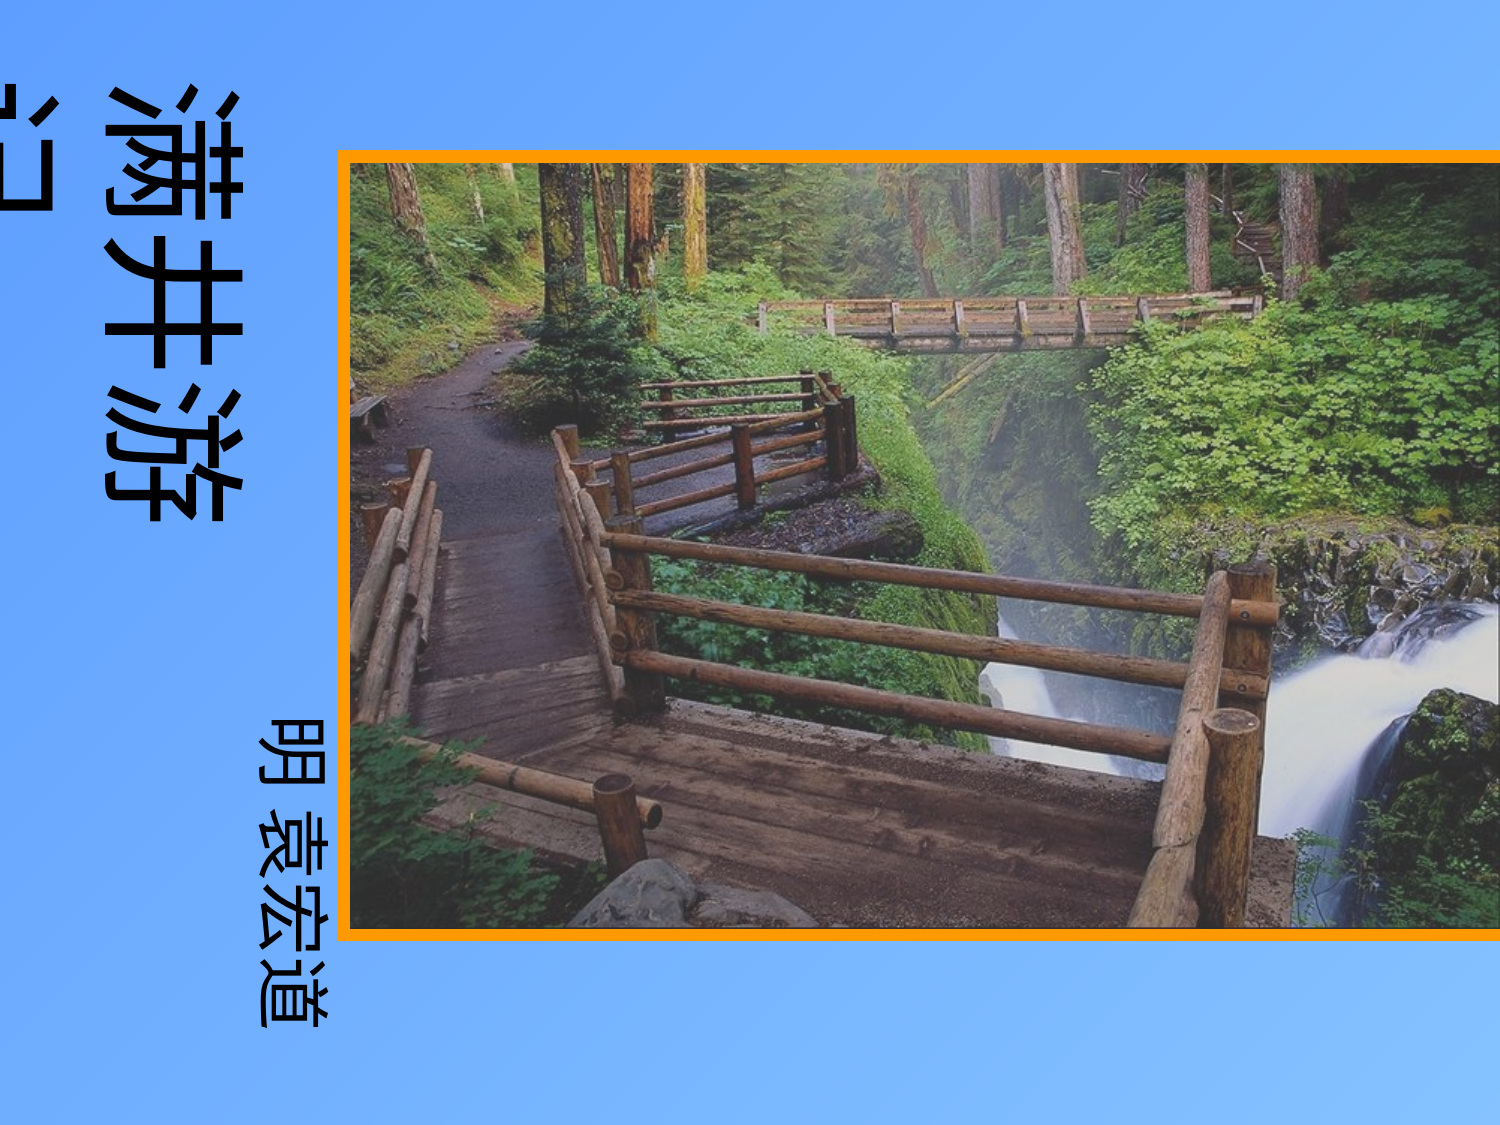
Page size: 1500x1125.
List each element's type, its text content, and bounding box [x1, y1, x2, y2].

text_box 明 袁宏道 [137, 699, 348, 1088]
text_box 满井游记 [64, 62, 275, 688]
picture [349, 162, 1500, 929]
